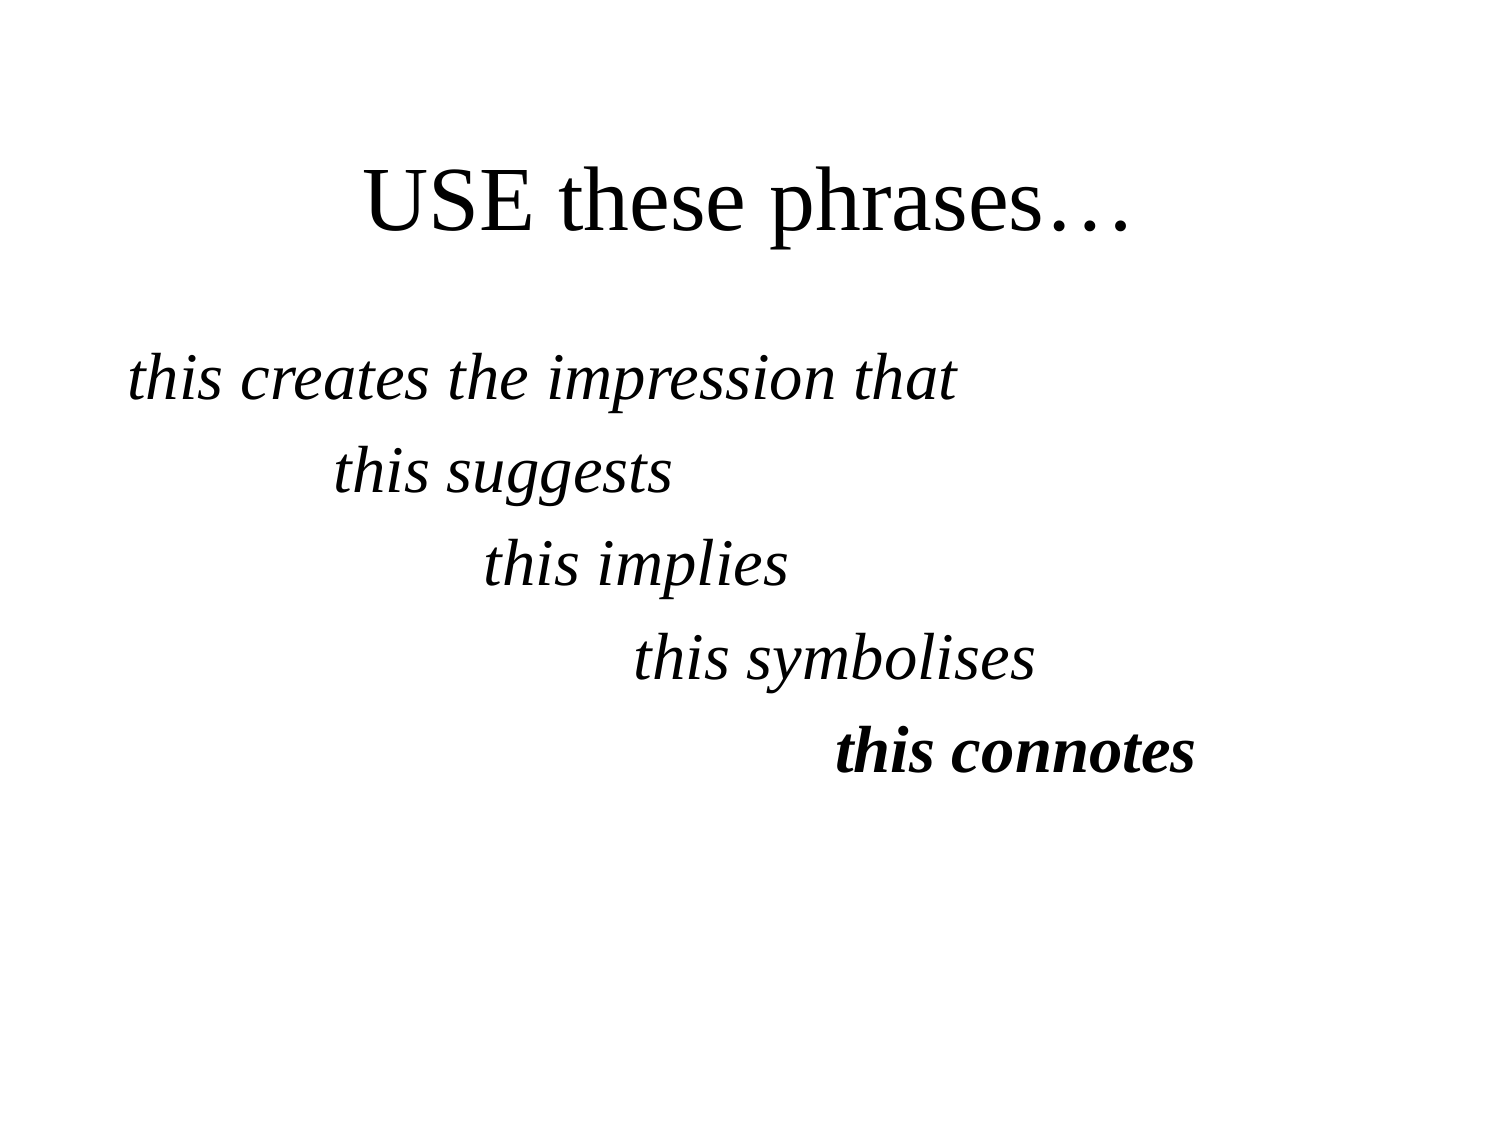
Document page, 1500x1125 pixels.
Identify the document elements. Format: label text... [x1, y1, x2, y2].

list this creates the impression that this suggests this implies this symbolises this connotes [112, 324, 1388, 1000]
title USE these phrases… [112, 99, 1388, 288]
